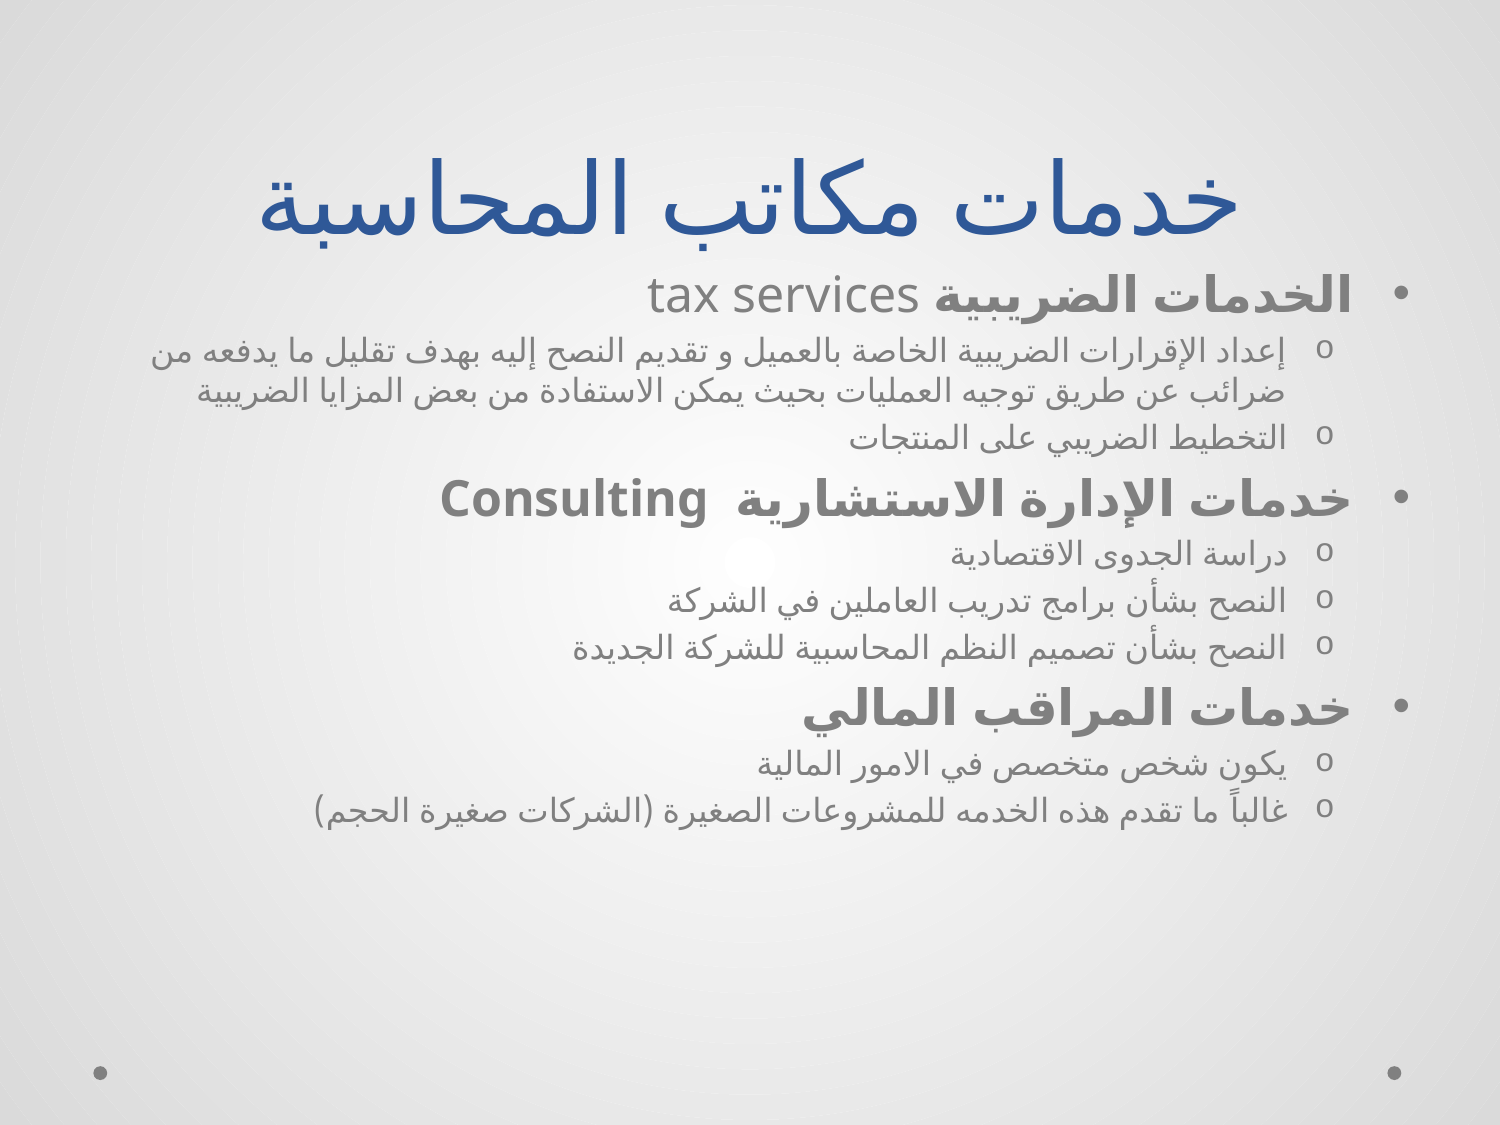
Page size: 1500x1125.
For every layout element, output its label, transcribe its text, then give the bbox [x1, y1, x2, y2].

list الخدمات الضريبية tax services إعداد الإقرارات الضريبية الخاصة بالعميل و تقديم النصح إليه بهدف تقليل ما يدفعه من ضرائب عن طريق توجيه العمليات بحيث يمكن الاستفادة من بعض المزايا الضريبية التخطيط الضريبي على المنتجات خدمات الإدارة الاستشارية Consulting دراسة الجدوى الاقتصادية النصح بشأن برامج تدريب العاملين في الشركة النصح بشأن تصميم النظم المحاسبية للشركة الجديدة خدمات المراقب المالي يكون شخص متخصص في الامور المالية غالباً ما تقدم هذه الخدمه للمشروعات الصغيرة (الشركات صغيرة الحجم) [75, 255, 1425, 1005]
title خدمات مكاتب المحاسبة [75, 0, 1425, 255]
